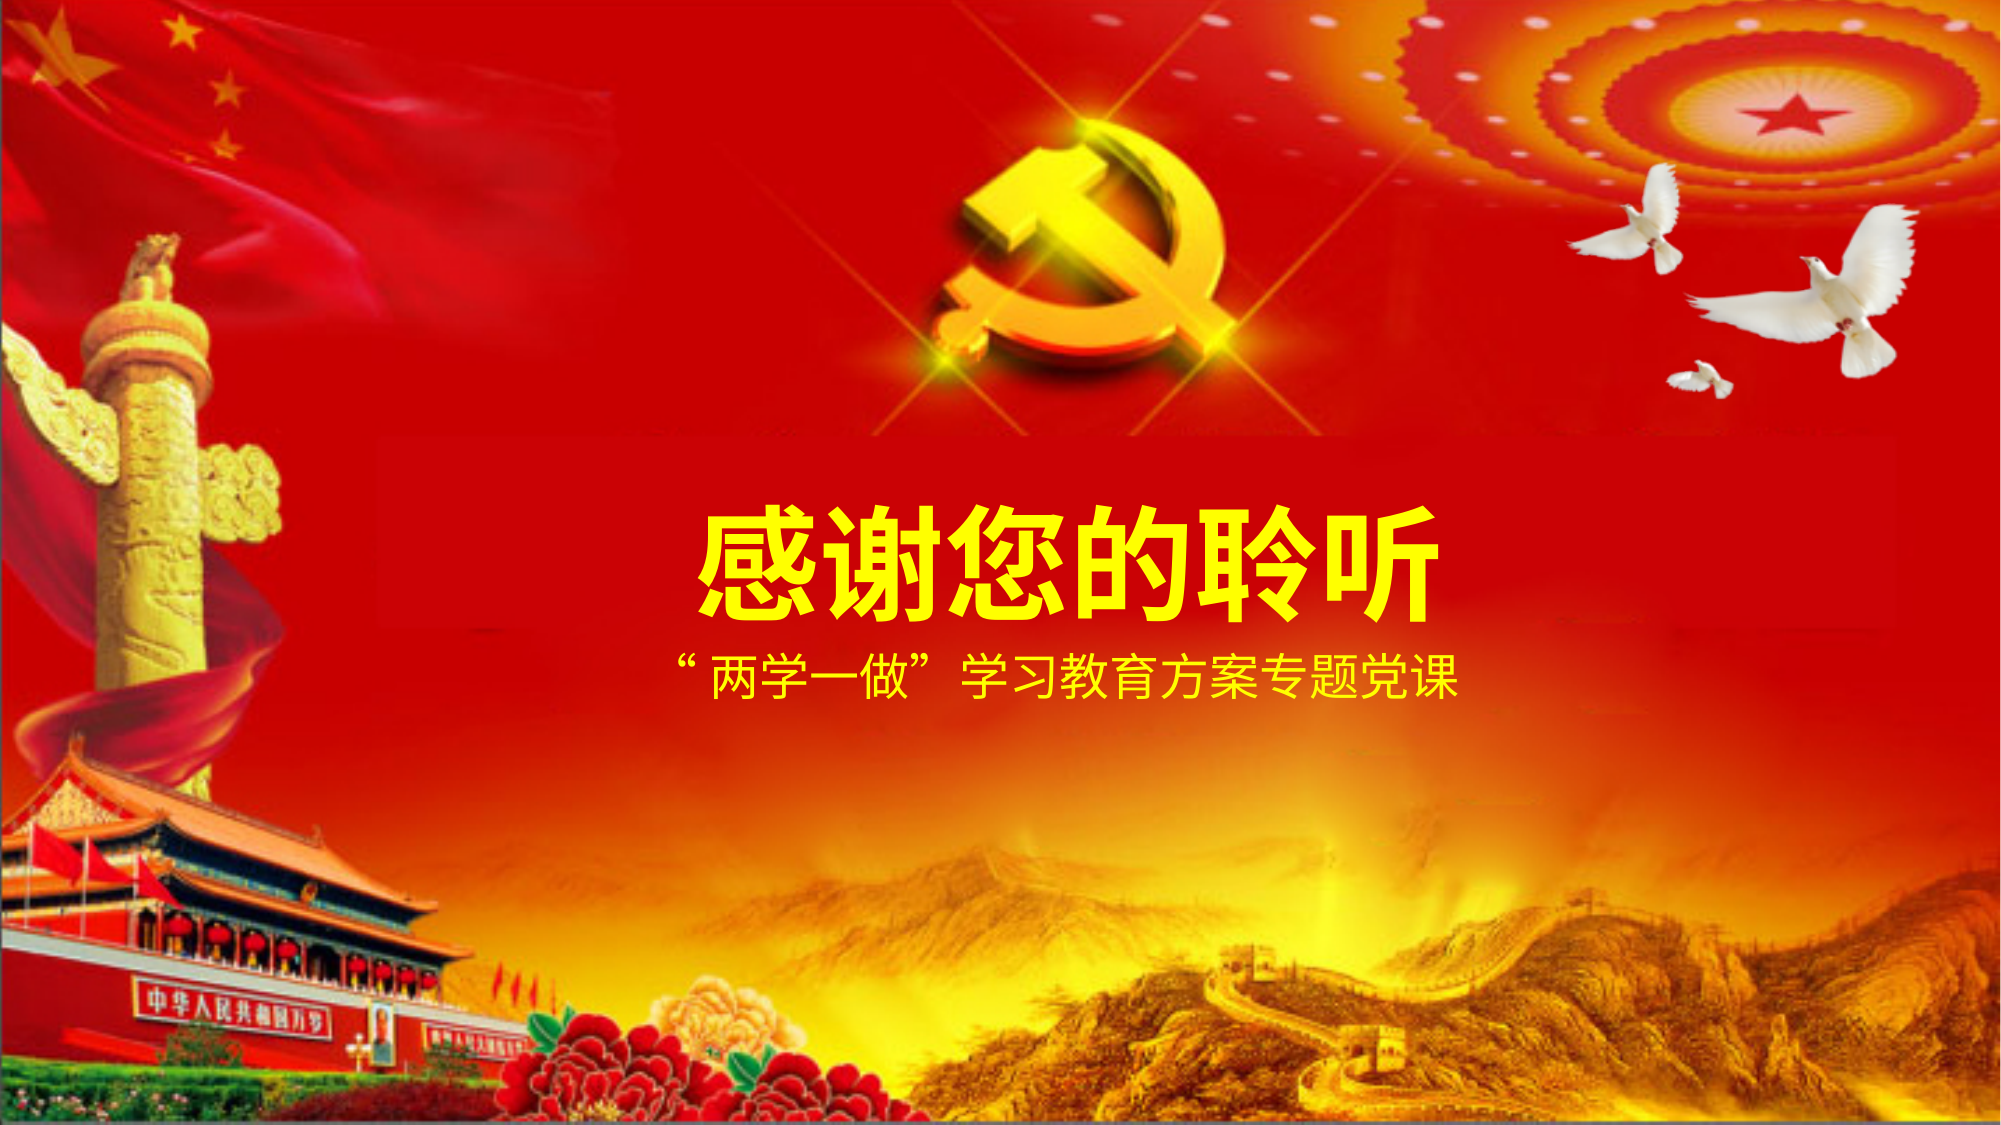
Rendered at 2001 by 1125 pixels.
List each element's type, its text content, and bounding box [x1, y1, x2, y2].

text_box “两学一做”学习教育方案专题党课 [598, 644, 1509, 720]
text_box 感谢您的聆听 [421, 479, 1717, 644]
picture [0, 0, 2001, 1125]
